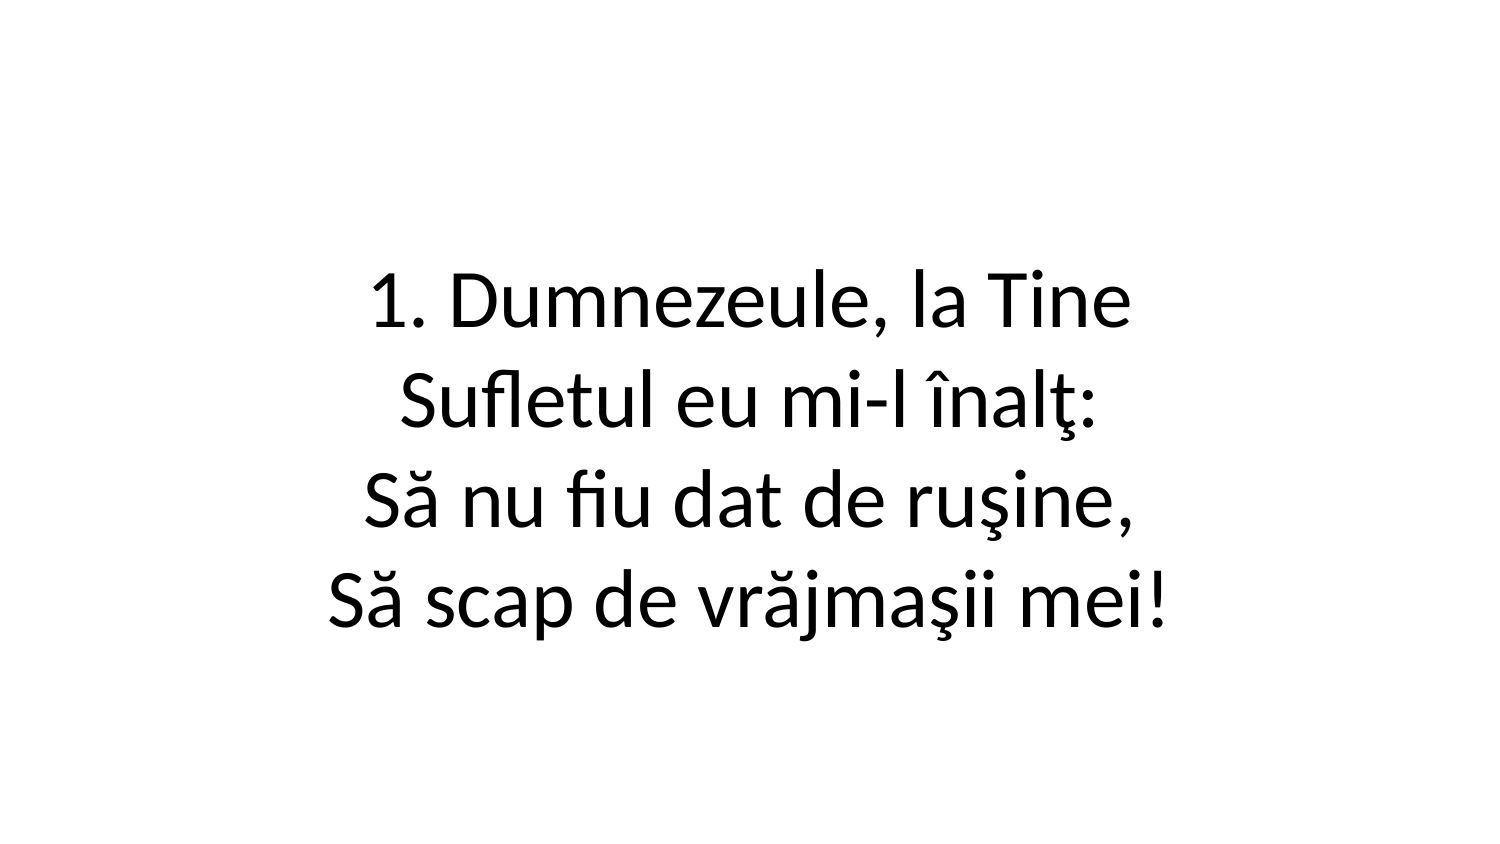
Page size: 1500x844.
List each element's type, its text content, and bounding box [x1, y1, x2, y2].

text_box 1. Dumnezeule, la Tine Sufletul eu mi-l înalţ: Să nu fiu dat de ruşine, Să scap de vrăjmaşii mei! [312, 192, 1188, 652]
